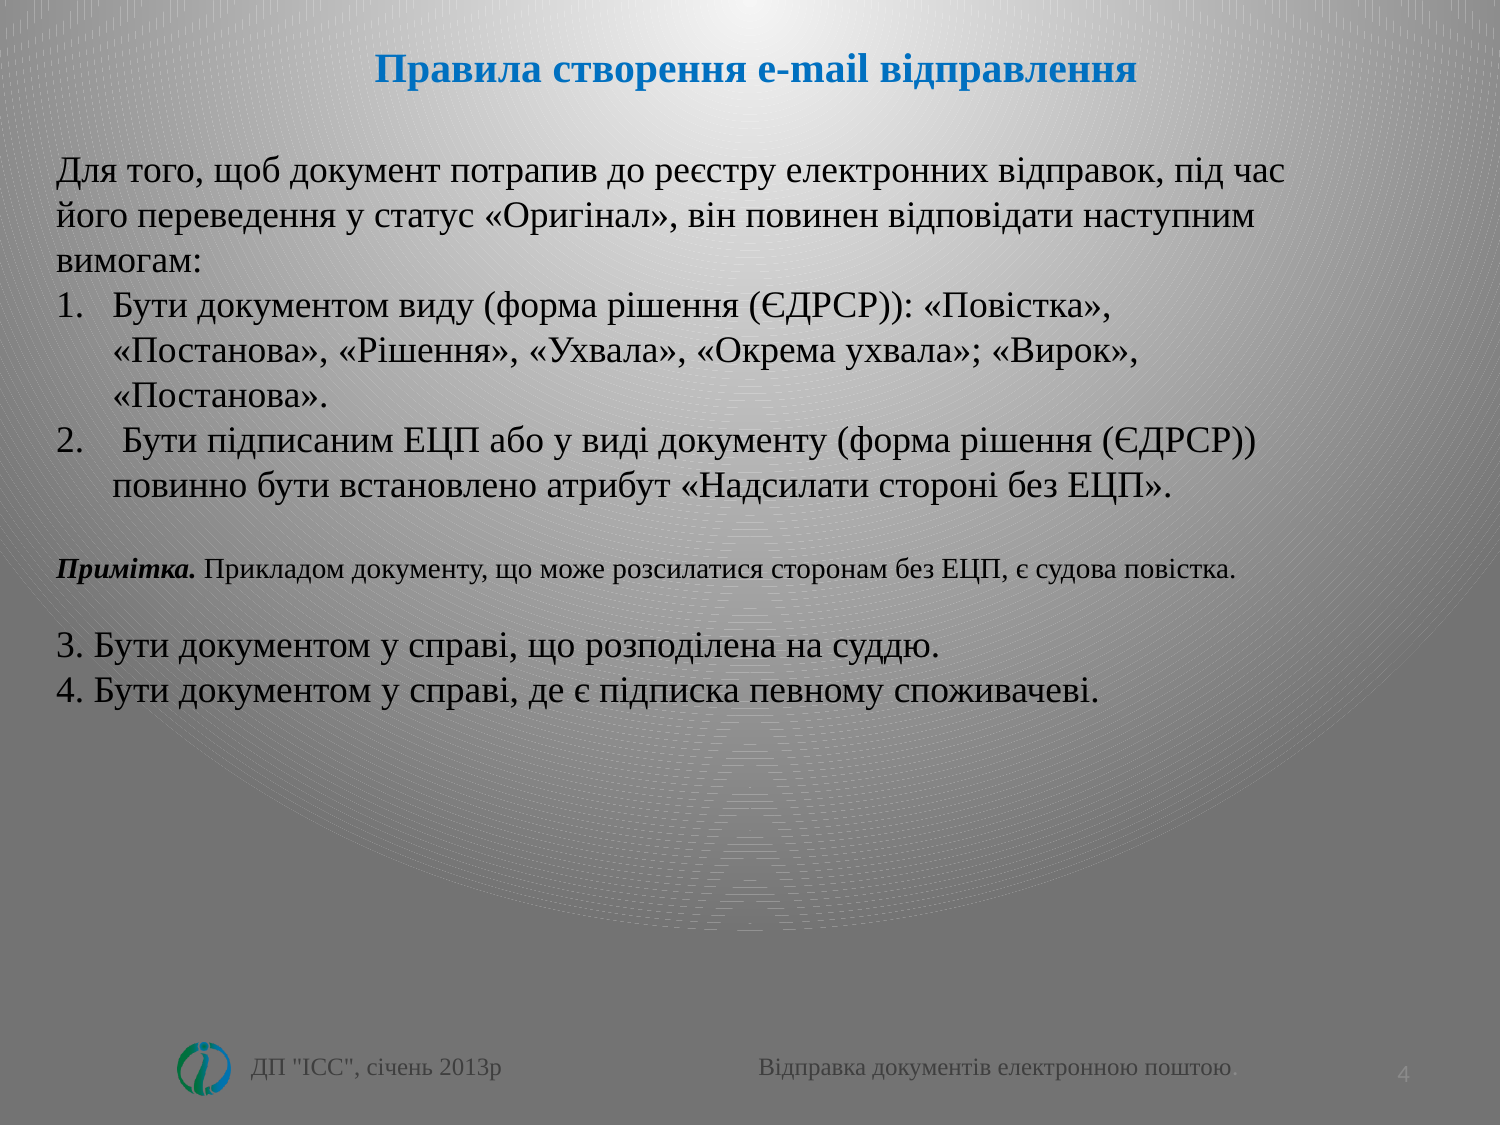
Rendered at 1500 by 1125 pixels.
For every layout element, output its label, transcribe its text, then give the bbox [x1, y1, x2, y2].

text_box Для того, щоб документ потрапив до реєстру електронних відправок, під час його переведення у статус «Оригінал», він повинен відповідати наступним вимогам: Бути документом виду (форма рішення (ЄДРСР)): «Повістка», «Постанова», «Рішення», «Ухвала», «Окрема ухвала»; «Вирок», «Постанова». Бути підписаним ЕЦП або у виді документу (форма рішення (ЄДРСР)) повинно бути встановлено атрибут «Надсилати стороні без ЕЦП». Примітка. Прикладом документу, що може розсилатися сторонам без ЕЦП, є судова повістка. 3. Бути документом у справі, що розподілена на суддю. 4. Бути документом у справі, де є підписка певному споживачеві. [41, 137, 1353, 797]
footer ДП "ІСС", січень 2013р Відправка документів електронною поштою. [170, 1035, 1294, 1096]
text_box Правила створення e-mail відправлення [64, 33, 1447, 99]
slide_number 4 [1074, 1042, 1425, 1103]
picture [172, 1041, 237, 1096]
